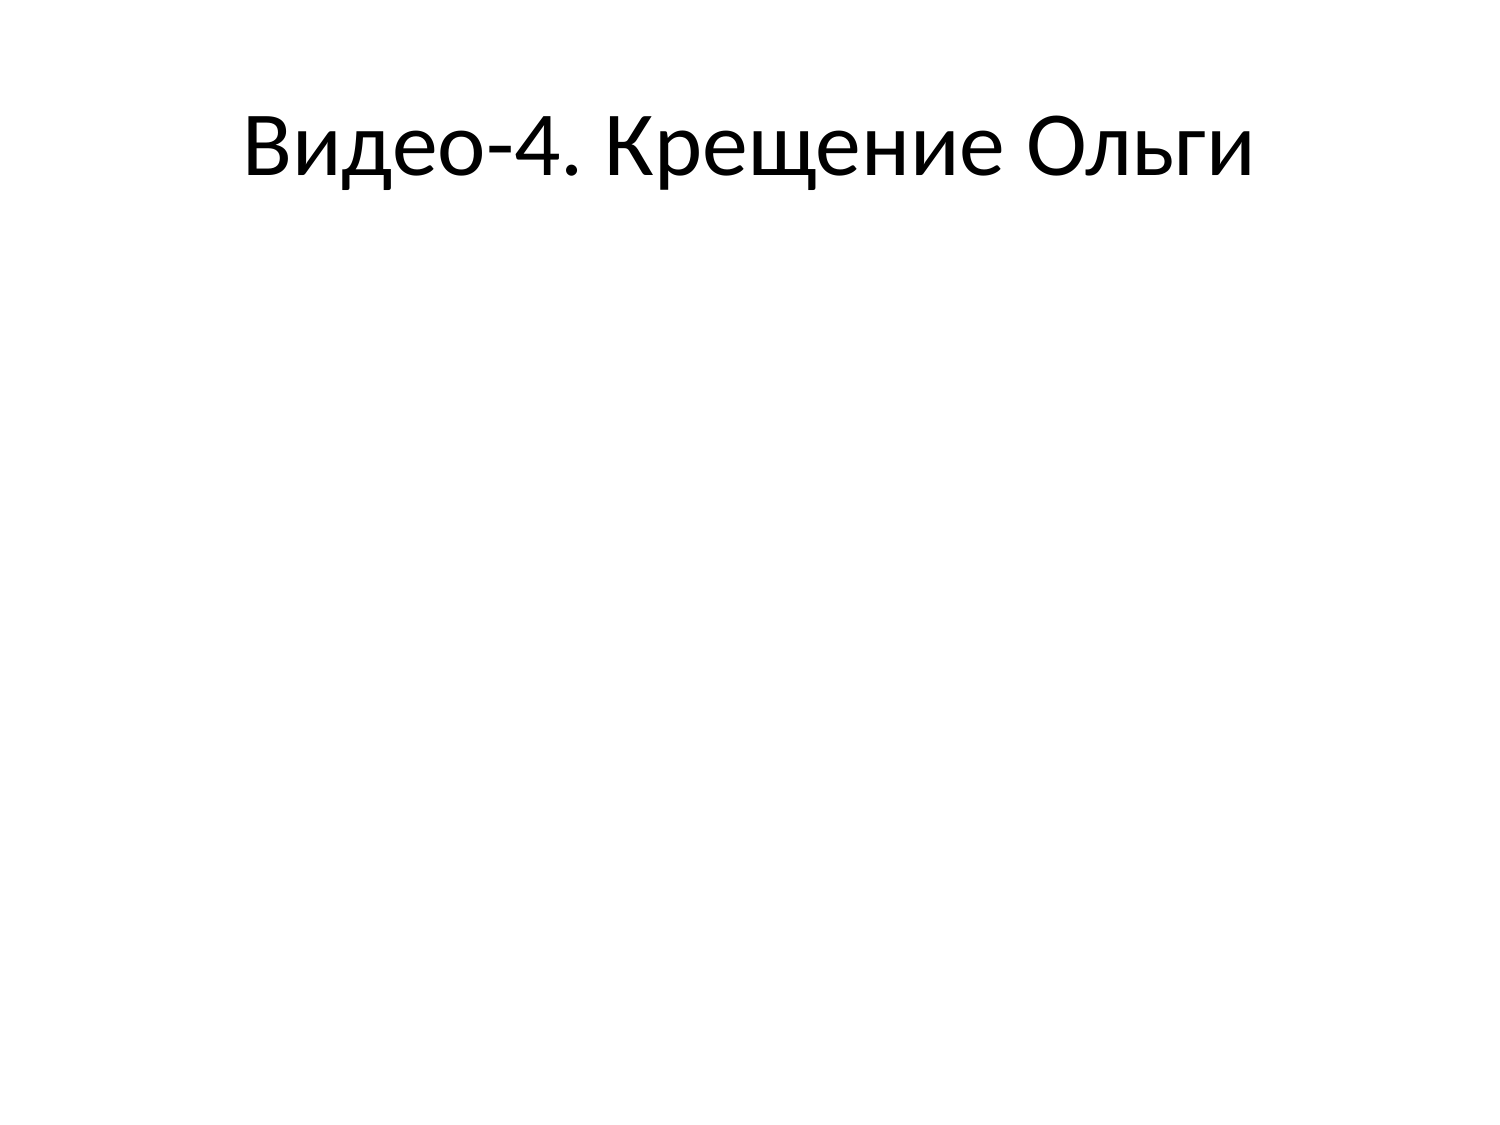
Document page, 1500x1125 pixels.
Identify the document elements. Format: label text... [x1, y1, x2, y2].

title Видео-4. Крещение Ольги [75, 45, 1425, 233]
